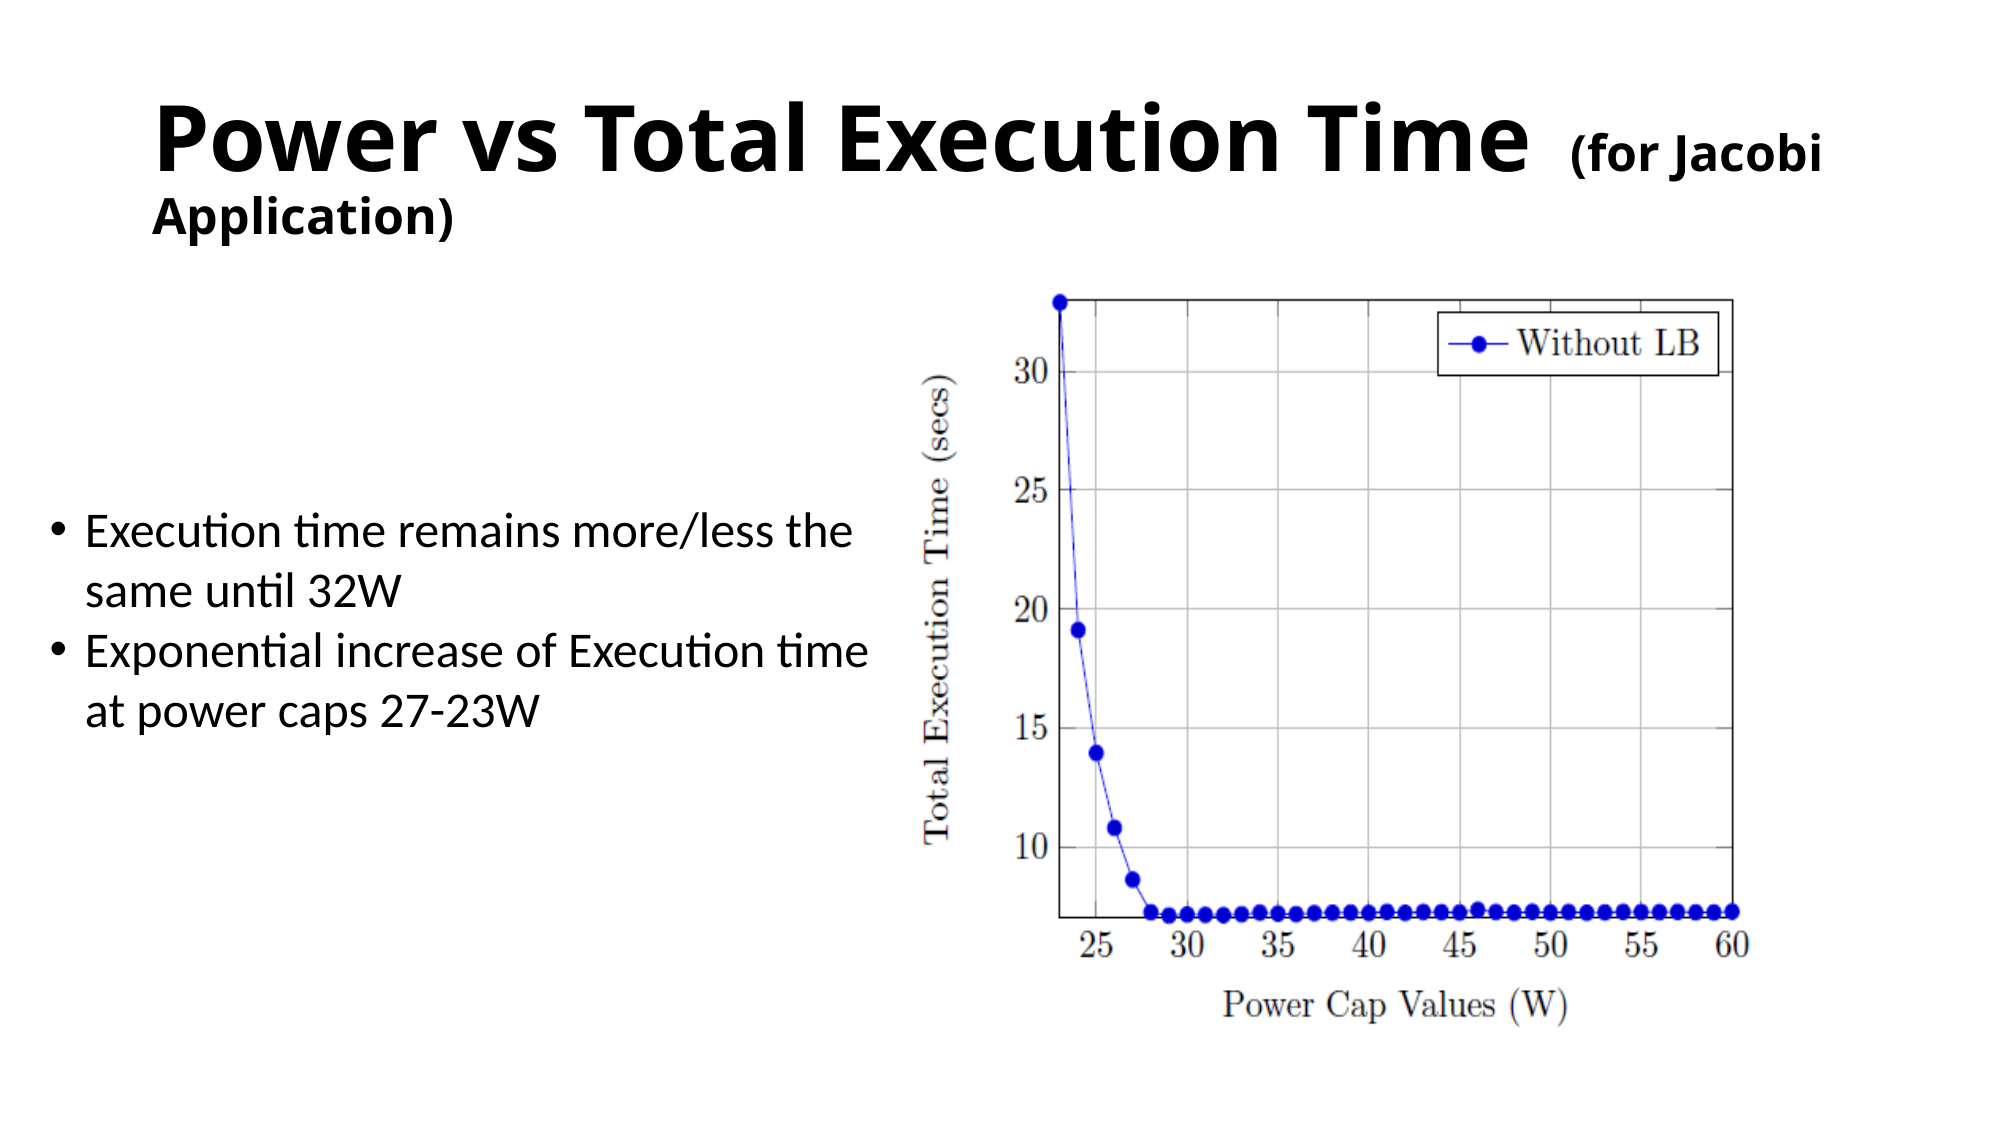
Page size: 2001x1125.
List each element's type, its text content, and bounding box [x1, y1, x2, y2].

text_box Execution time remains more/less the same until 32W Exponential increase of Execution time at power caps 27-23W [34, 445, 786, 820]
picture [791, 210, 2000, 1075]
text_box Power vs Total Execution Time (for Jacobi Application) [137, 59, 1863, 278]
